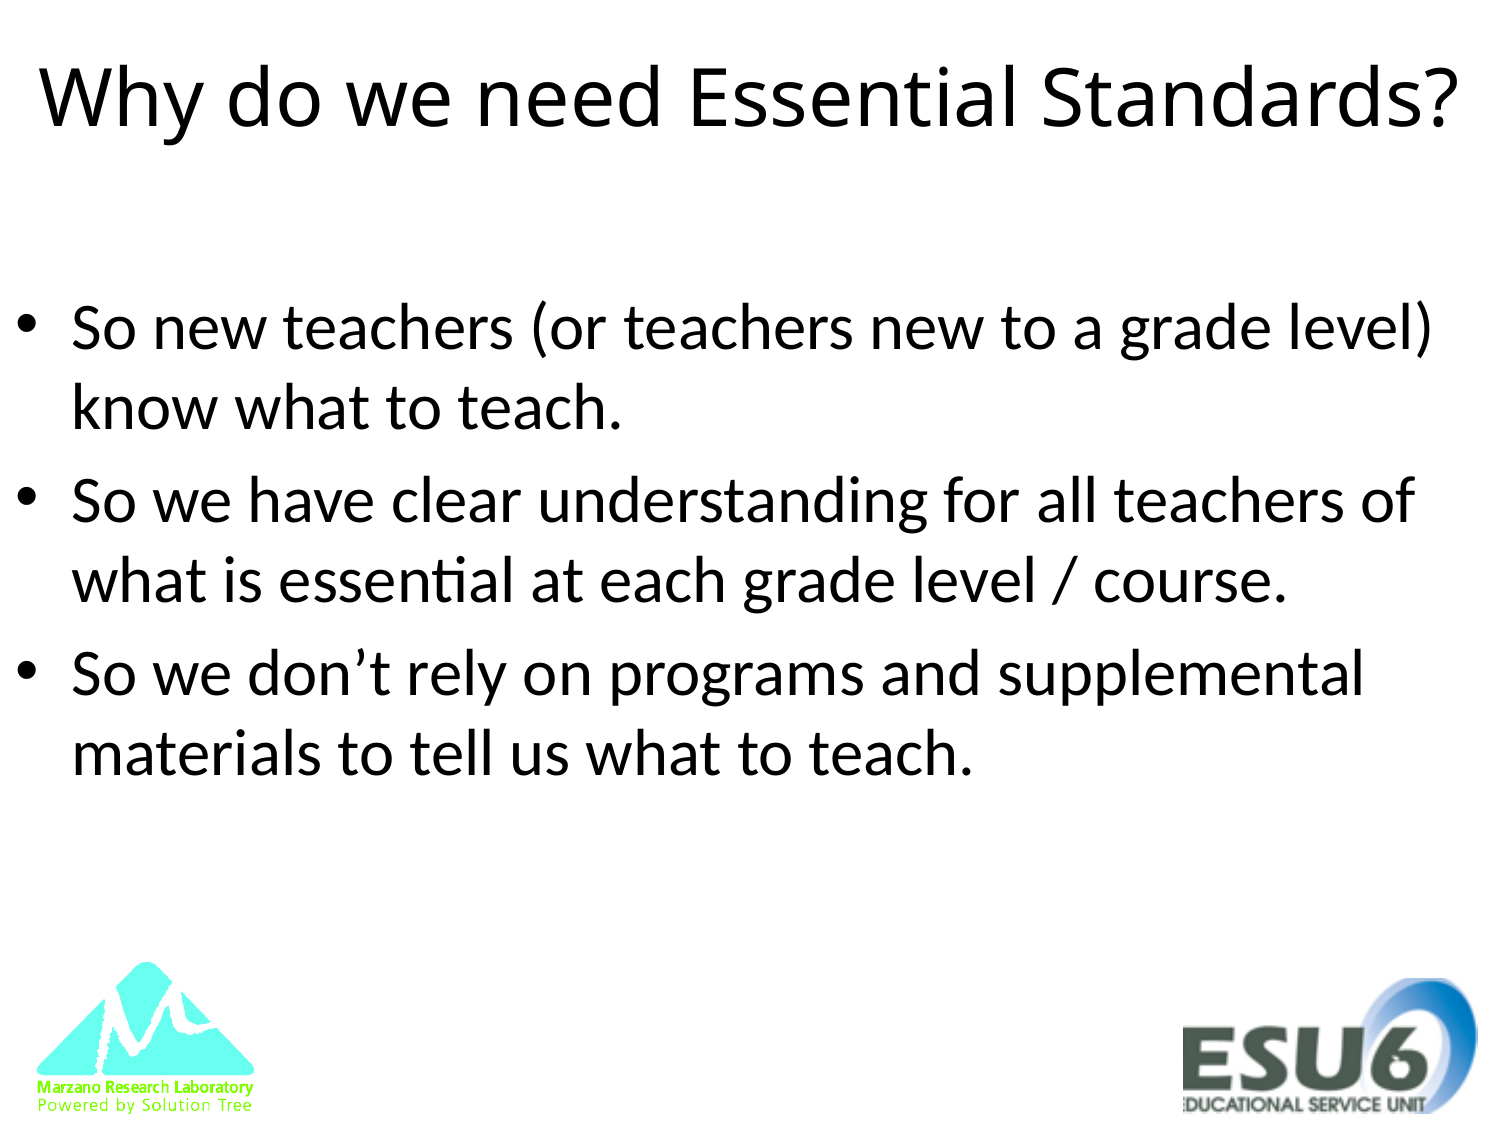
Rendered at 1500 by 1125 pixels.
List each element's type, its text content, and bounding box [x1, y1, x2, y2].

title Why do we need Essential Standards? [0, 0, 1500, 188]
list So new teachers (or teachers new to a grade level) know what to teach. So we have clear understanding for all teachers of what is essential at each grade level / course. So we don’t rely on programs and supplemental materials to tell us what to teach. [0, 275, 1500, 1088]
picture [37, 1088, 254, 1114]
picture [1183, 1088, 1478, 1114]
